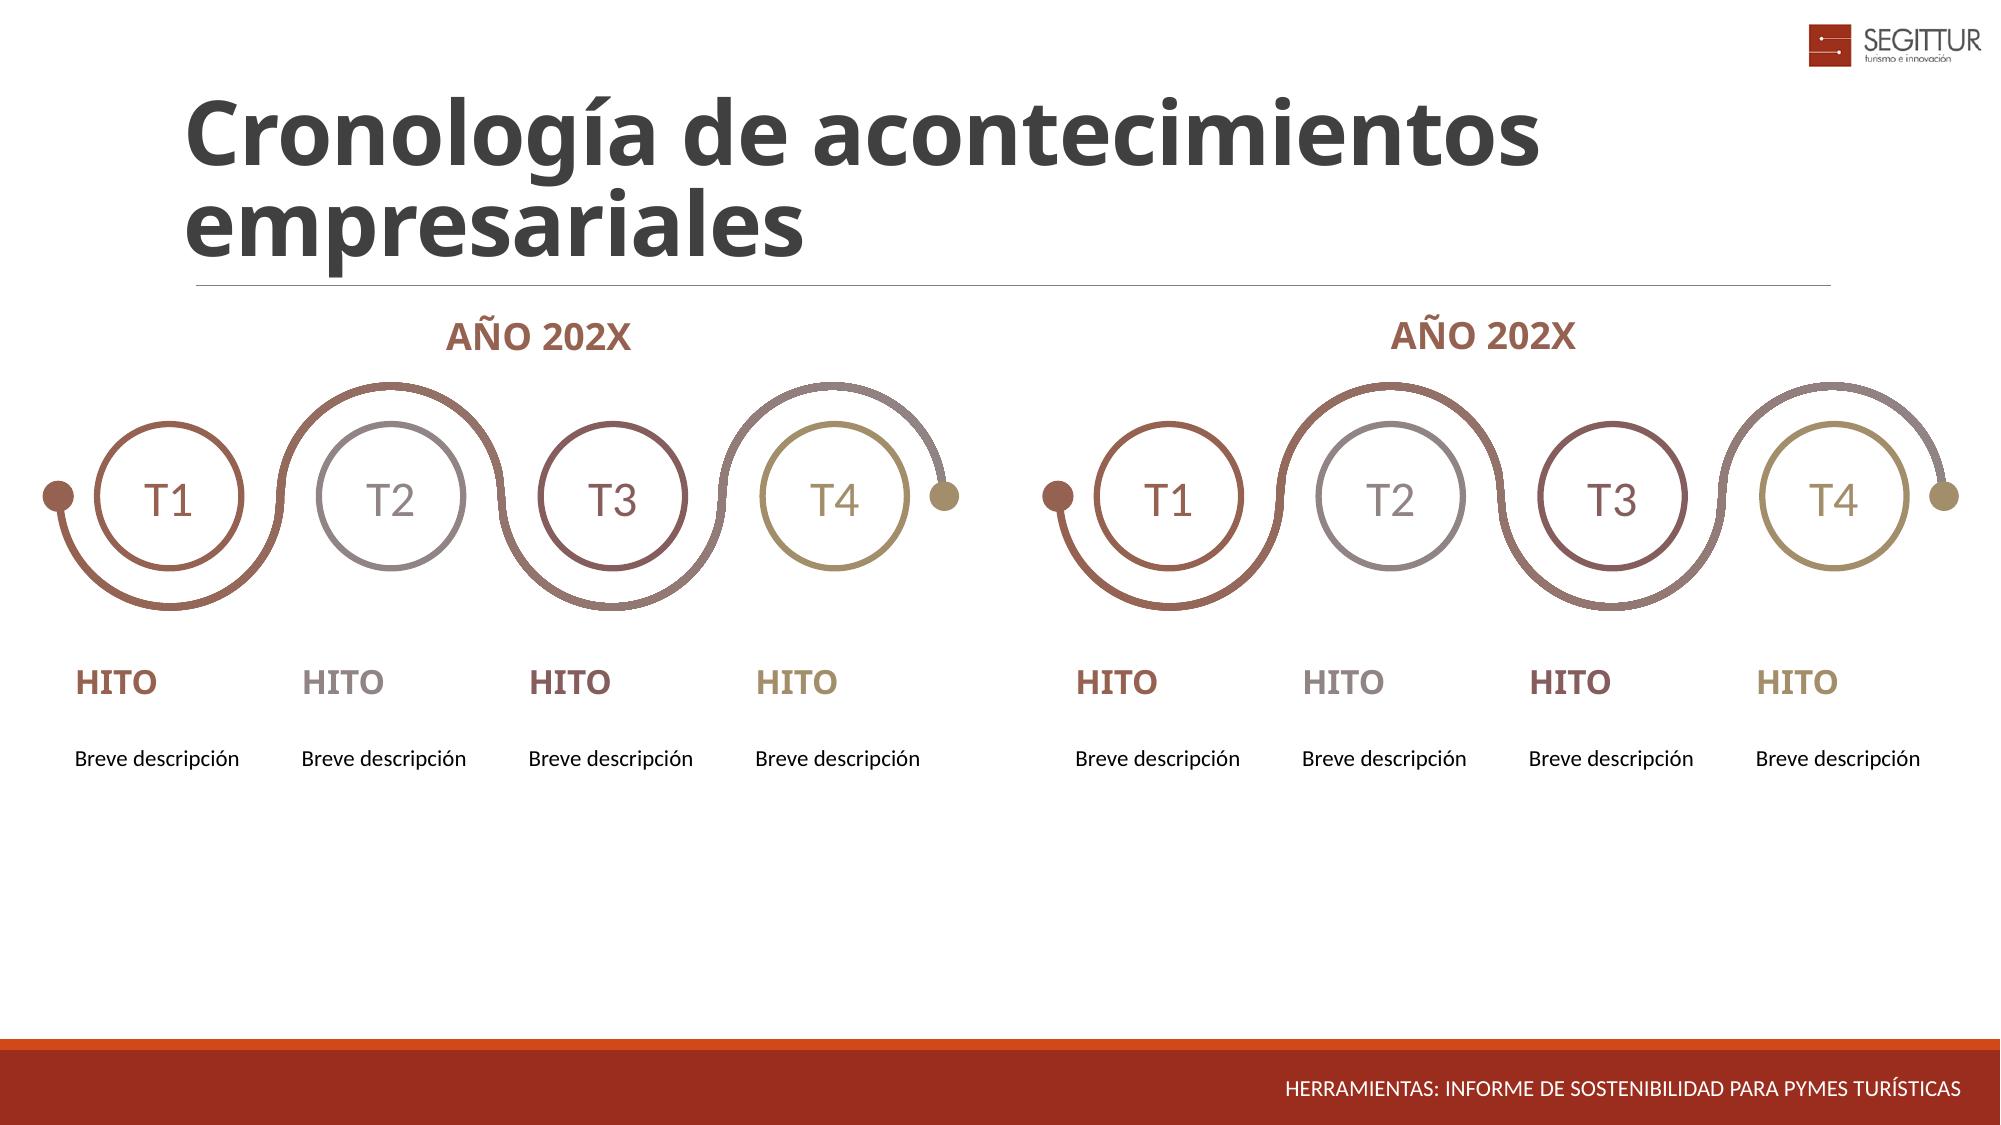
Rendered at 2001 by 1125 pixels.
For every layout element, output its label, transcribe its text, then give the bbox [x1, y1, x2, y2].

text_box [1927, 480, 1961, 513]
text_box T3 [539, 422, 687, 570]
list Breve descripción [528, 735, 723, 930]
list HITO [528, 658, 723, 709]
text_box [928, 480, 961, 513]
list Breve descripción [74, 735, 269, 930]
text_box T2 [1317, 422, 1465, 570]
text_box AÑO 202X [1390, 309, 1750, 355]
text_box [1041, 479, 1075, 514]
list HITO [1075, 658, 1270, 709]
text_box [55, 381, 947, 613]
list HITO [74, 658, 269, 709]
text_box T3 [1539, 422, 1687, 570]
list HITO [301, 658, 500, 709]
title Cronología de acontecimientos empresariales [168, 44, 1902, 283]
text_box T4 [761, 422, 909, 570]
text_box T4 [1760, 422, 1908, 570]
list Breve descripción [1075, 735, 1270, 930]
text_box T2 [317, 422, 465, 570]
picture [1790, 0, 2000, 92]
text_box [41, 479, 76, 514]
list Breve descripción [1302, 735, 1497, 930]
text_box [1055, 381, 1947, 613]
text_box AÑO 202X [446, 310, 805, 356]
text_box HERRAMIENTAS: INFORME DE SOSTENIBILIDAD PARA PYMES TURÍSTICAS [1270, 1066, 2000, 1109]
list HITO [1302, 658, 1496, 709]
list HITO [1529, 658, 1723, 709]
list Breve descripción [755, 735, 950, 930]
text_box T1 [95, 422, 243, 570]
text_box T1 [1095, 422, 1243, 570]
list HITO [1755, 658, 1950, 709]
list HITO [755, 658, 950, 709]
list Breve descripción [301, 735, 496, 930]
list Breve descripción [1755, 735, 1950, 930]
list Breve descripción [1529, 735, 1723, 930]
